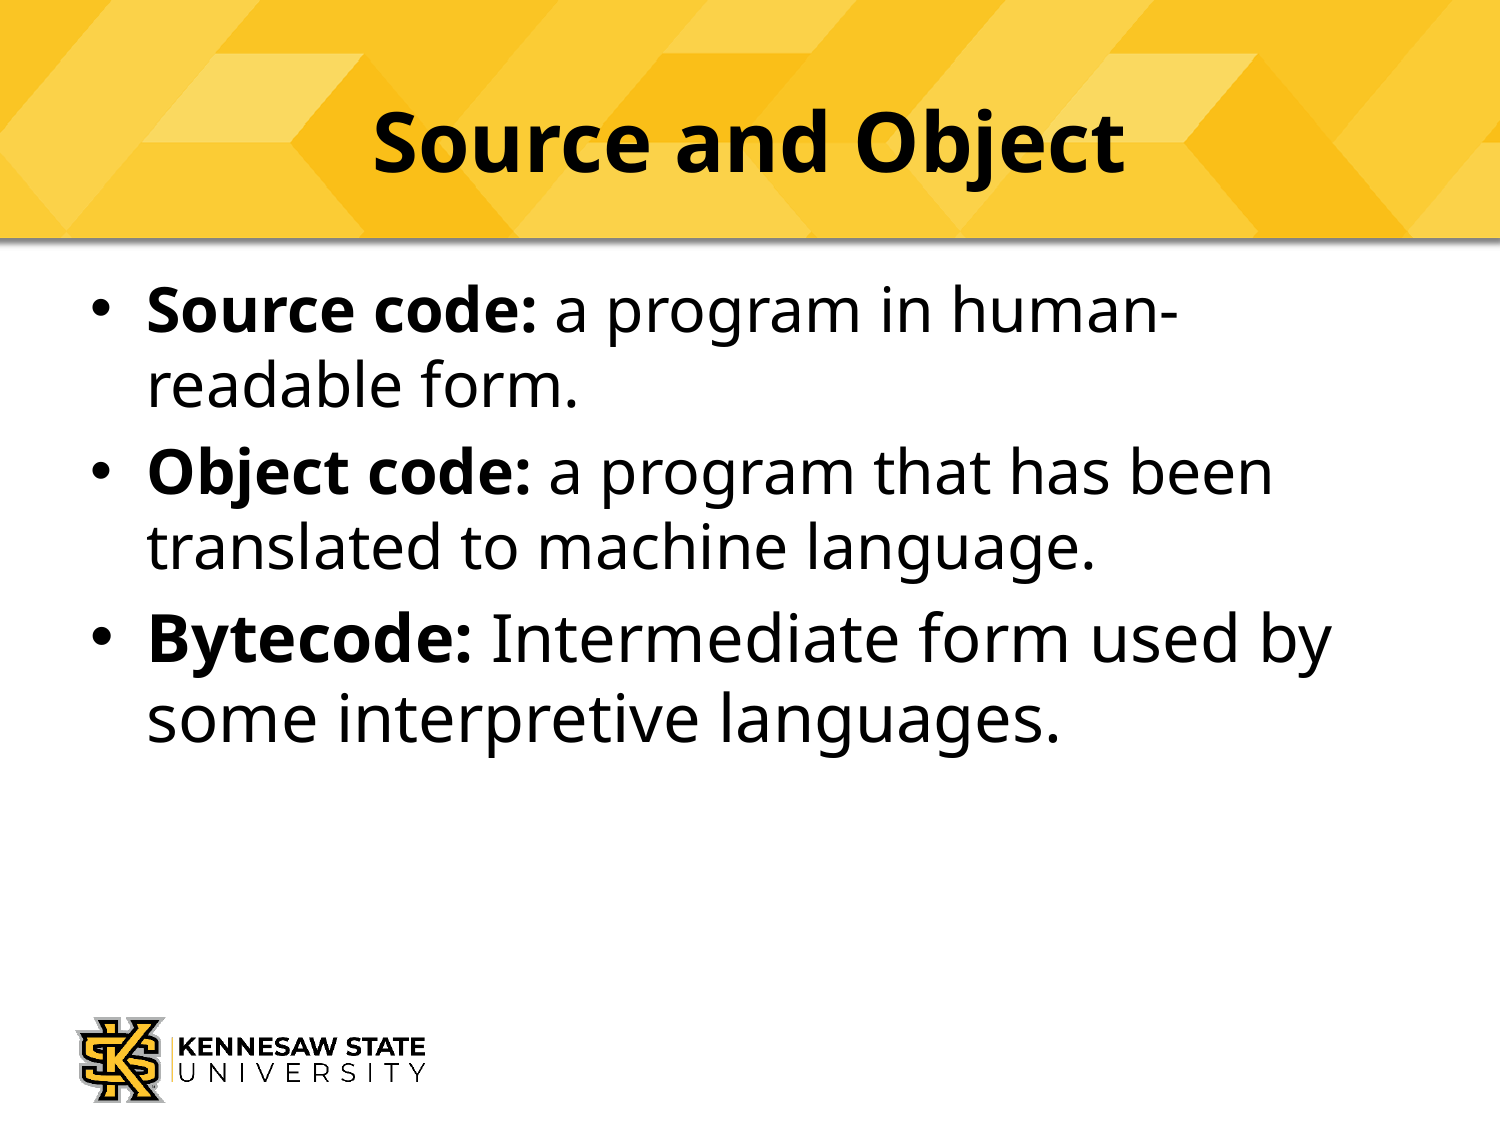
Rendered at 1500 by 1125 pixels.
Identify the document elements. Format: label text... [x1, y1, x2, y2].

list Source code: a program in human-readable form. Object code: a program that has been translated to machine language. Bytecode: Intermediate form used by some interpretive languages. [75, 262, 1425, 1005]
picture [0, 0, 1500, 251]
picture [75, 1017, 425, 1103]
title Source and Object [75, 45, 1425, 233]
